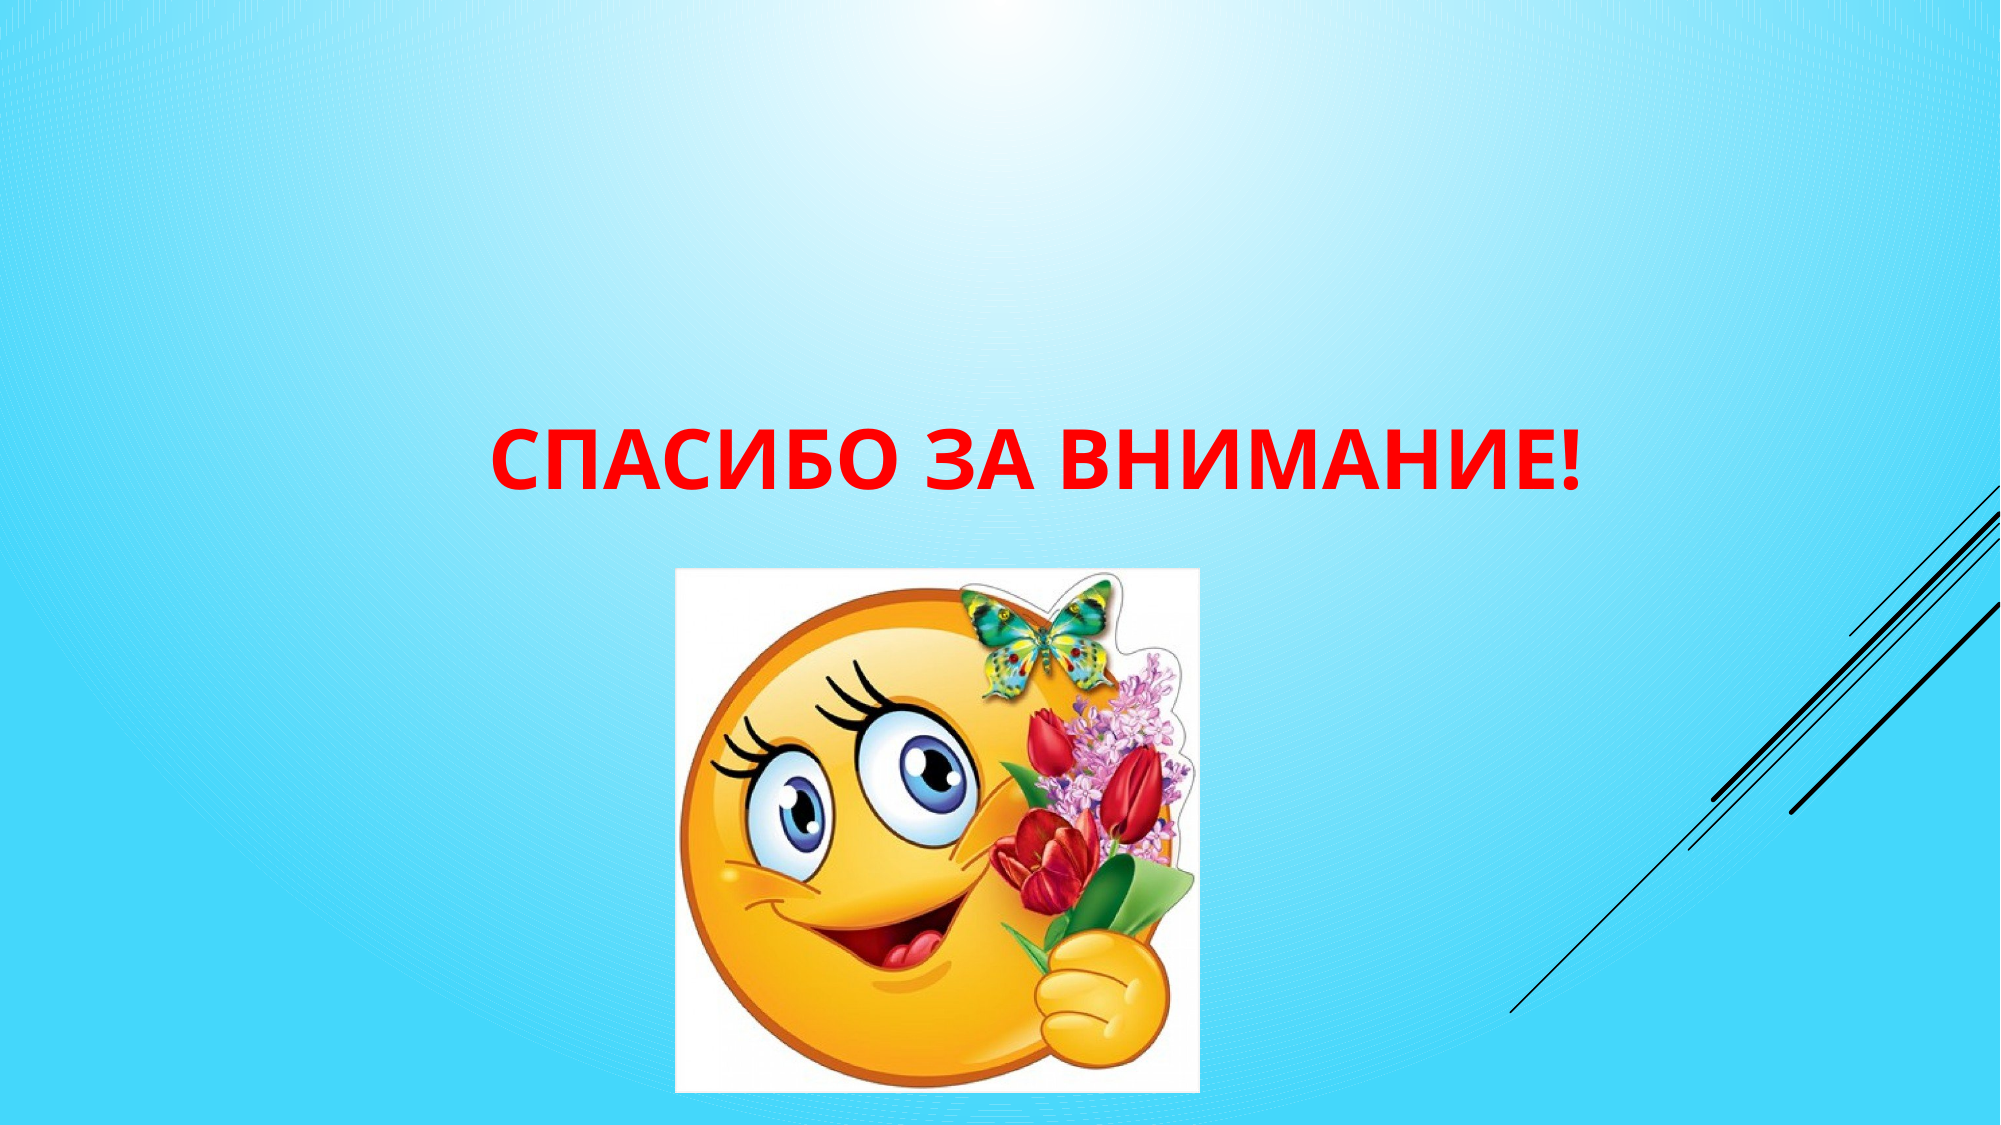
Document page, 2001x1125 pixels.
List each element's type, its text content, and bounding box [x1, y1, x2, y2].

picture [675, 567, 1201, 1093]
text_box СПАСИБО ЗА ВНИМАНИЕ! [119, 398, 1953, 514]
